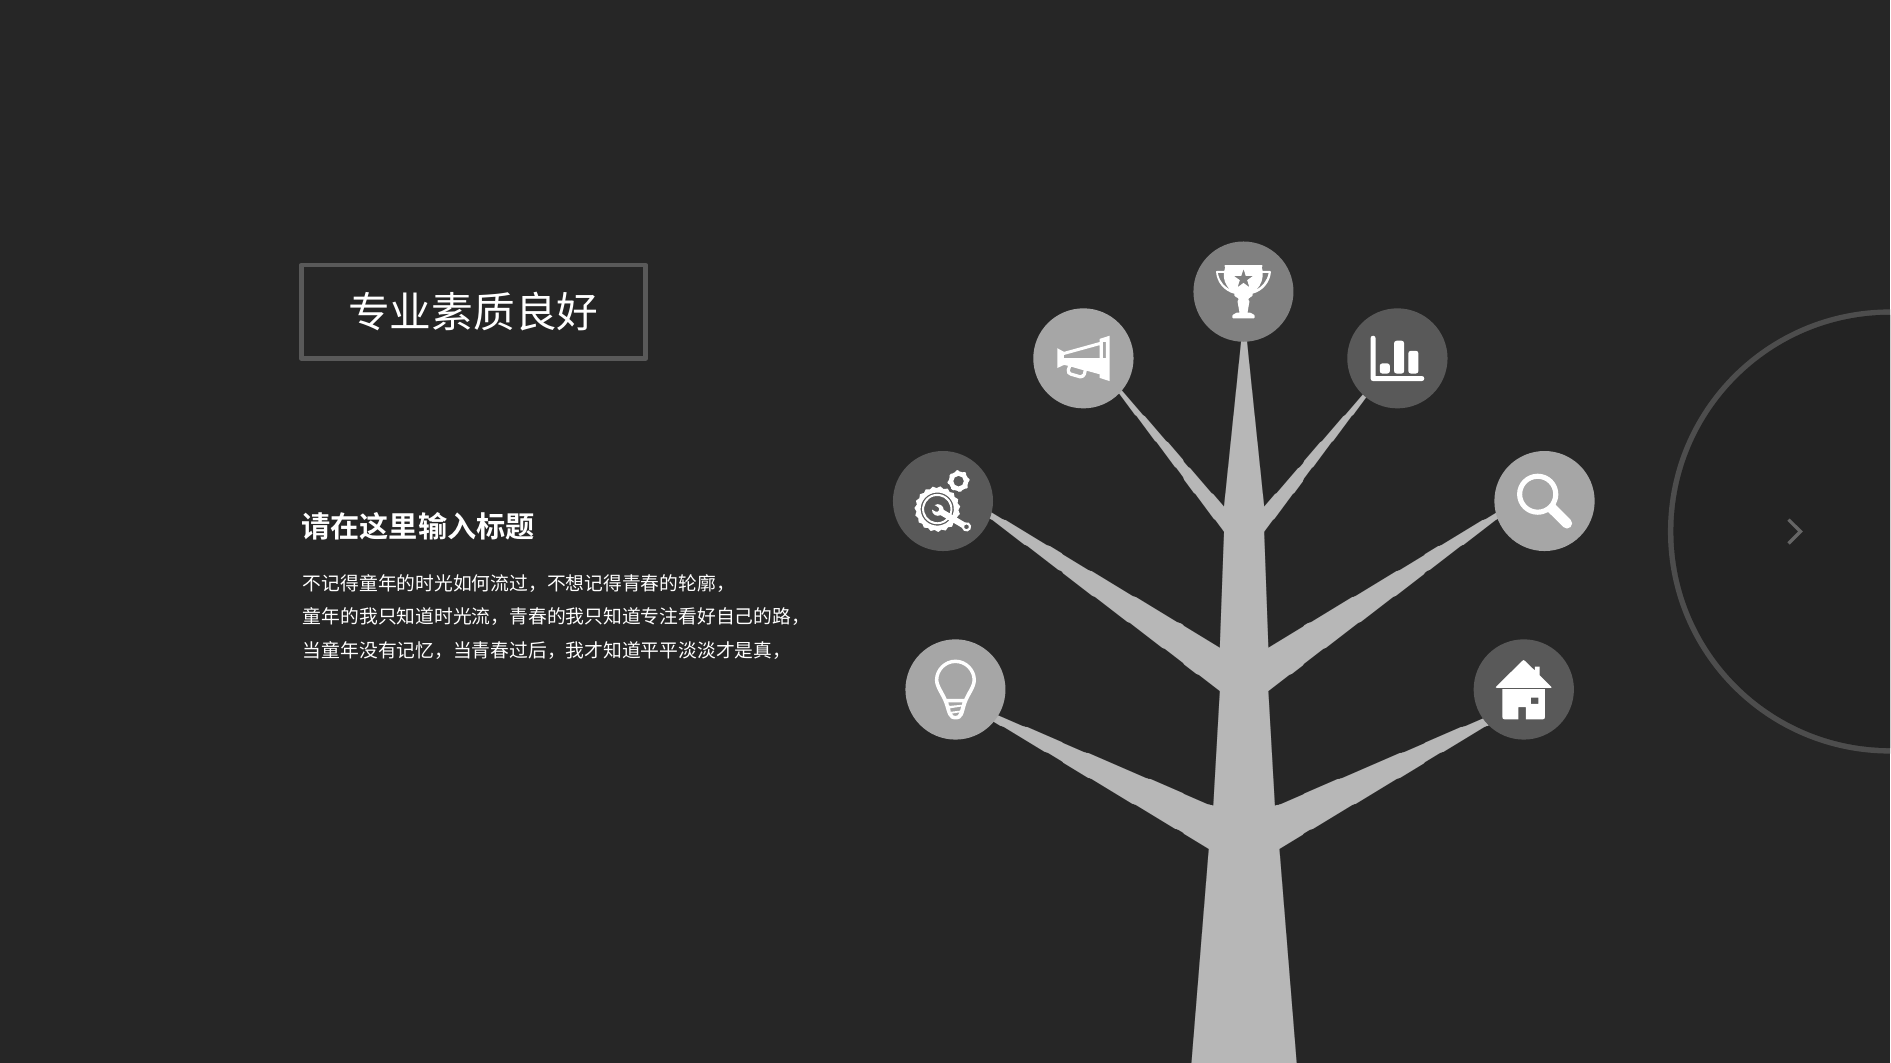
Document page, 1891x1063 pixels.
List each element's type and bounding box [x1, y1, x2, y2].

text_box [892, 450, 994, 552]
text_box [1032, 307, 1135, 409]
text_box [1473, 638, 1575, 741]
text_box [1493, 450, 1596, 552]
text_box [1192, 241, 1294, 343]
text_box [904, 638, 1006, 741]
text_box [284, 500, 828, 667]
picture [941, 312, 1546, 1063]
text_box [1667, 308, 1891, 755]
text_box [1346, 307, 1449, 409]
text_box [300, 264, 647, 359]
